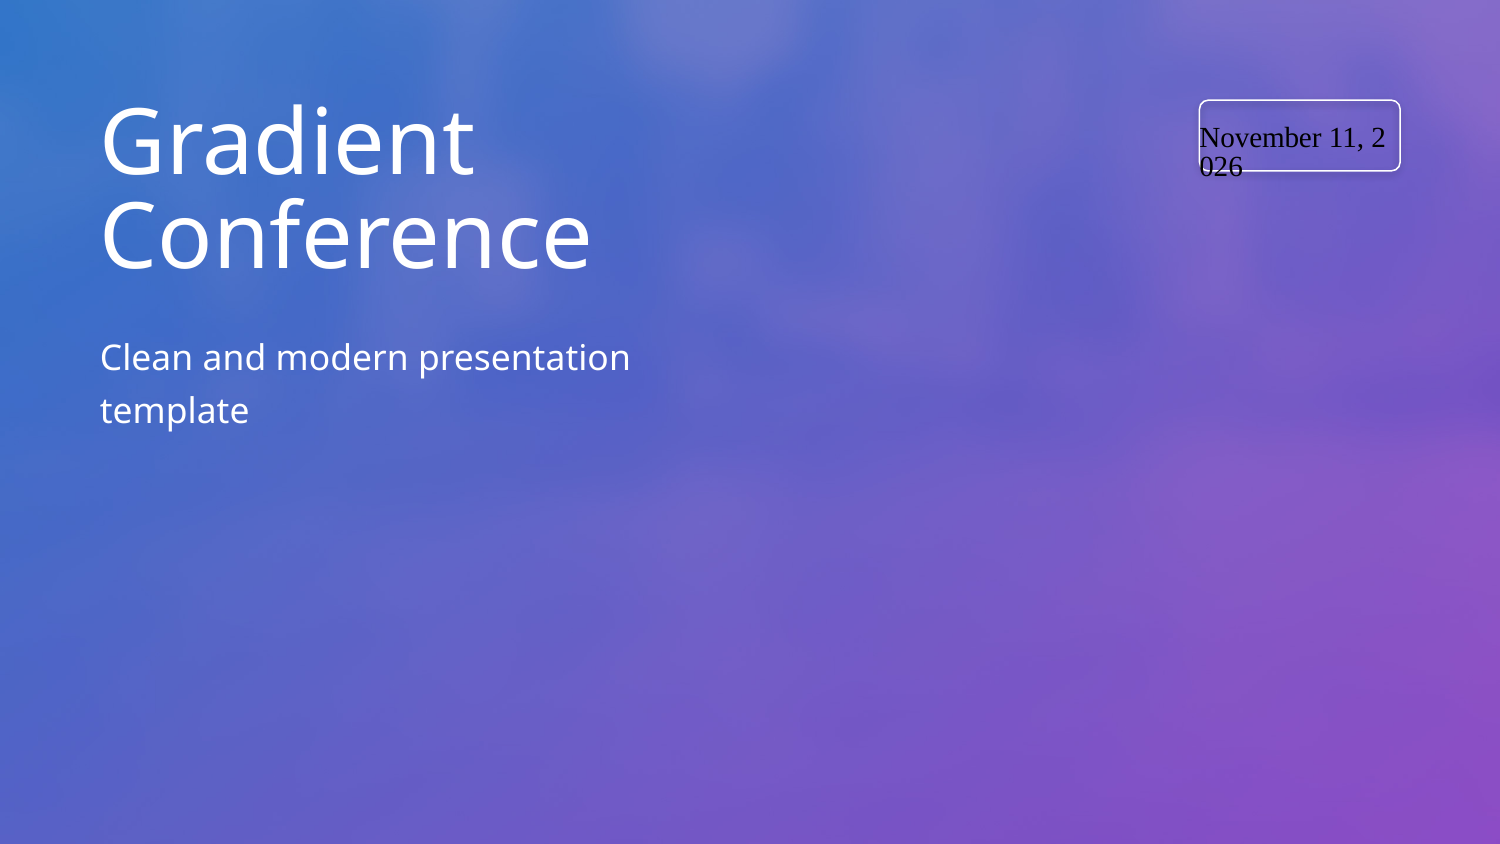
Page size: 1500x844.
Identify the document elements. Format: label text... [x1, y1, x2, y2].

picture [0, 0, 1500, 844]
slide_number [1199, 113, 1401, 159]
subtitle Clean and modern presentation template [99, 324, 750, 541]
title Gradient Conference [99, 100, 750, 324]
